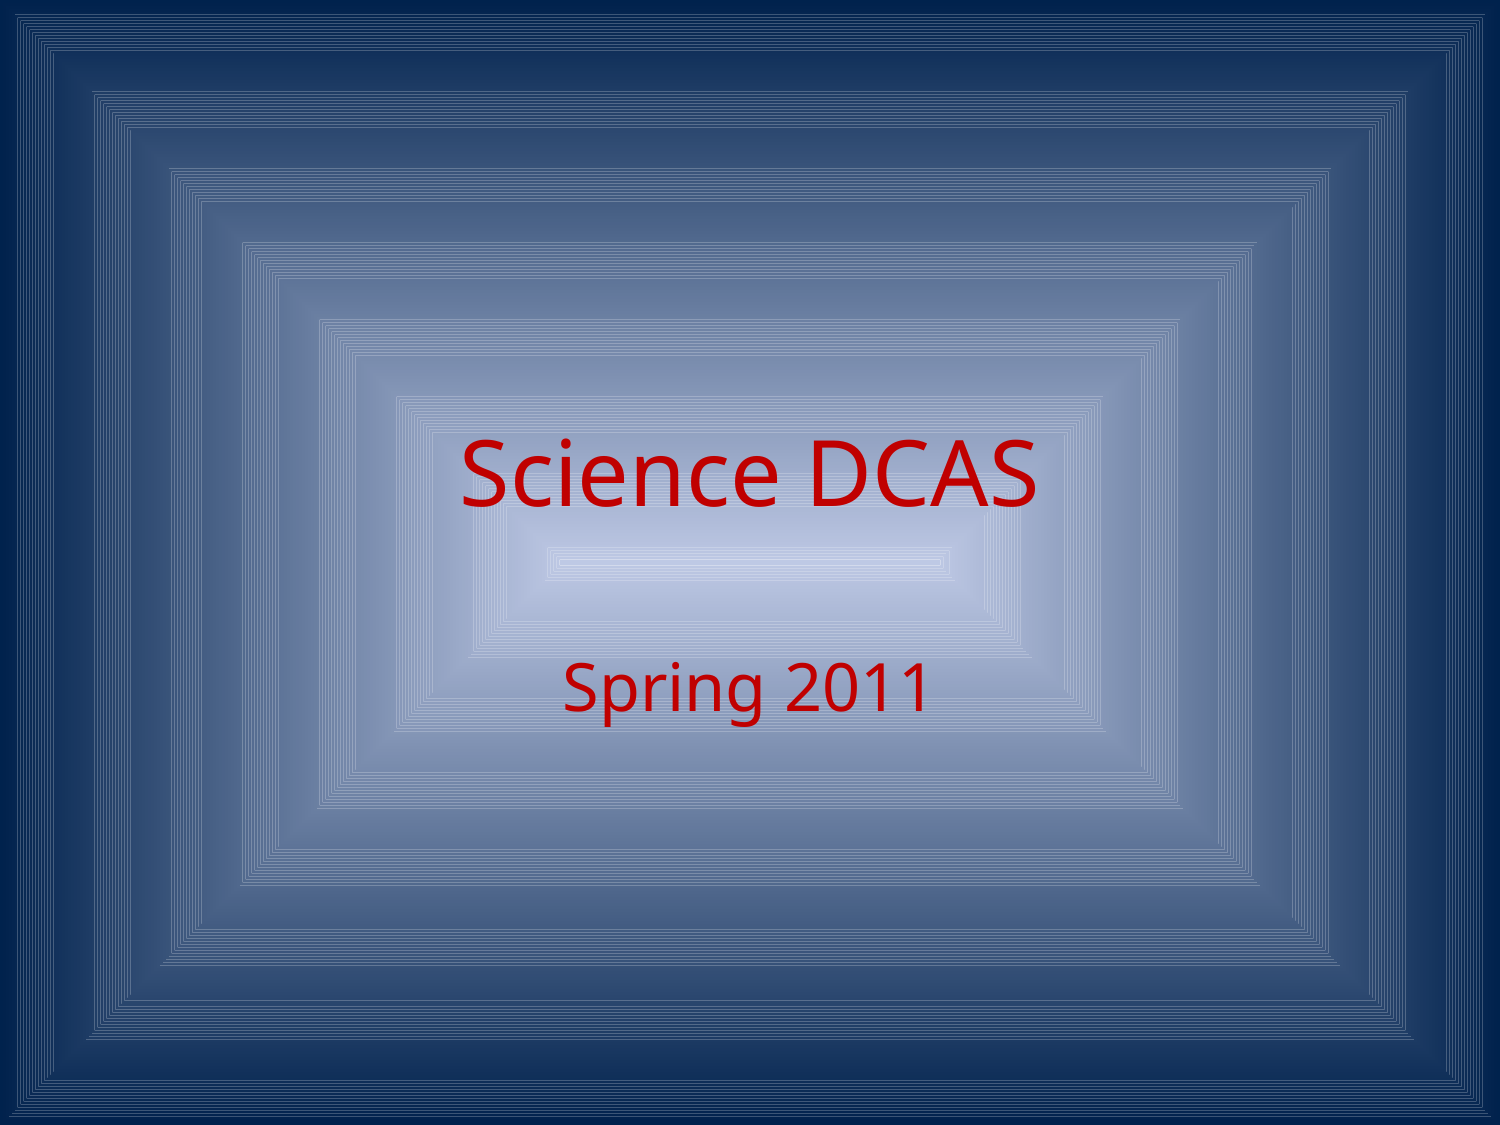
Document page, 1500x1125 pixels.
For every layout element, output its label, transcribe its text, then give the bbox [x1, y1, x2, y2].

subtitle Spring 2011 [225, 637, 1275, 925]
title Science DCAS [112, 349, 1388, 591]
